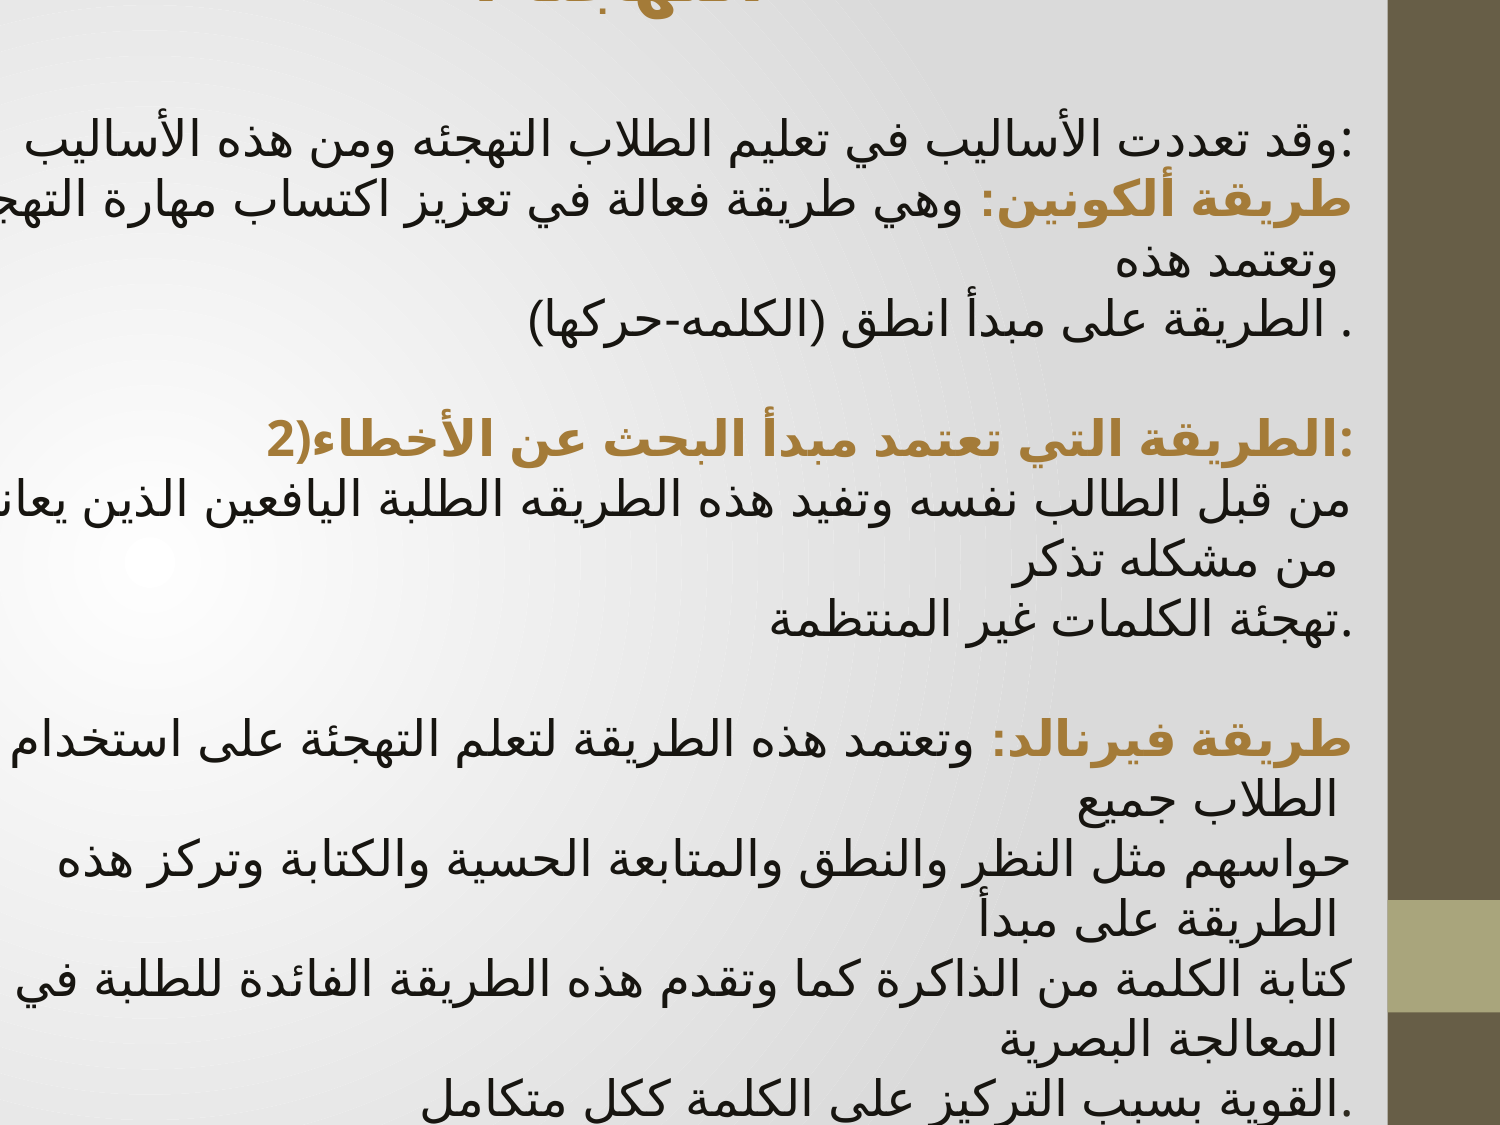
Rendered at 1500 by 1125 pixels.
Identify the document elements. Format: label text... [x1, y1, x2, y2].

text_box التهجئة: وقد تعددت الأساليب في تعليم الطلاب التهجئه ومن هذه الأساليب: 1)طريقة ألكونين: وهي طريقة فعالة في تعزيز اكتساب مهارة التهجئة وتعتمد هذه الطريقة على مبدأ انطق (الكلمه-حركها) . 2)الطريقة التي تعتمد مبدأ البحث عن الأخطاء: من قبل الطالب نفسه وتفيد هذه الطريقه الطلبة اليافعين الذين يعانون من مشكله تذكر تهجئة الكلمات غير المنتظمة. 3) طريقة فيرنالد: وتعتمد هذه الطريقة لتعلم التهجئة على استخدام الطلاب جميع حواسهم مثل النظر والنطق والمتابعة الحسية والكتابة وتركز هذه الطريقة على مبدأ كتابة الكلمة من الذاكرة كما وتقدم هذه الطريقة الفائدة للطلبة في المعالجة البصرية القوية بسبب التركيز على الكلمة ككل متكامل. [0, 0, 1369, 1125]
